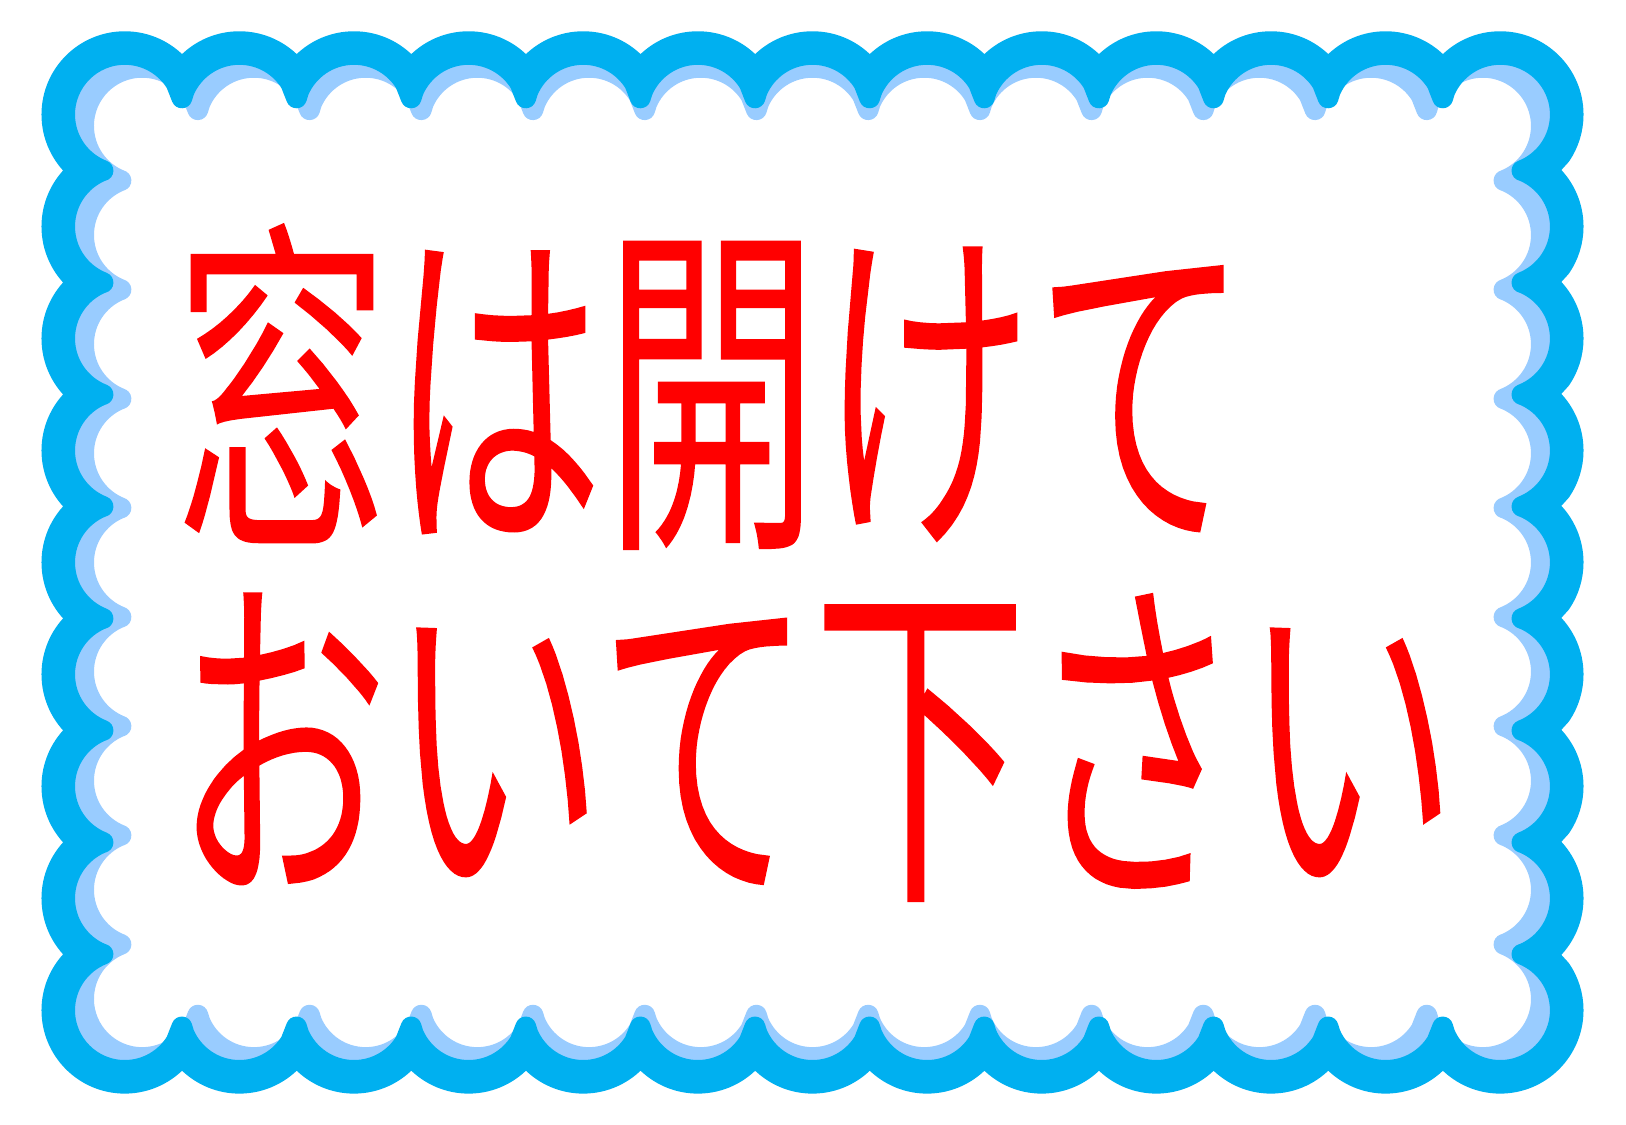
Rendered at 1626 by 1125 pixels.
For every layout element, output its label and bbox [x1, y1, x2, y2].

text_box [638, 1013, 987, 1068]
text_box [987, 1013, 1098, 1068]
text_box [1224, 1013, 1324, 1068]
text_box [300, 57, 402, 112]
text_box [1223, 57, 1324, 112]
text_box [187, 57, 284, 112]
text_box [1458, 57, 1556, 1068]
text_box [1341, 1013, 1438, 1068]
text_box [638, 57, 987, 112]
text_box [187, 1013, 284, 1068]
text_box [49, 39, 1576, 1086]
text_box [1105, 57, 1211, 112]
text_box [414, 1013, 519, 1068]
text_box [1341, 57, 1438, 112]
text_box [527, 1013, 636, 1068]
text_box [987, 57, 1098, 112]
text_box [1105, 1013, 1211, 1068]
text_box [69, 57, 167, 1068]
text_box [414, 57, 519, 112]
text_box [300, 1013, 401, 1068]
text_box [526, 57, 636, 112]
